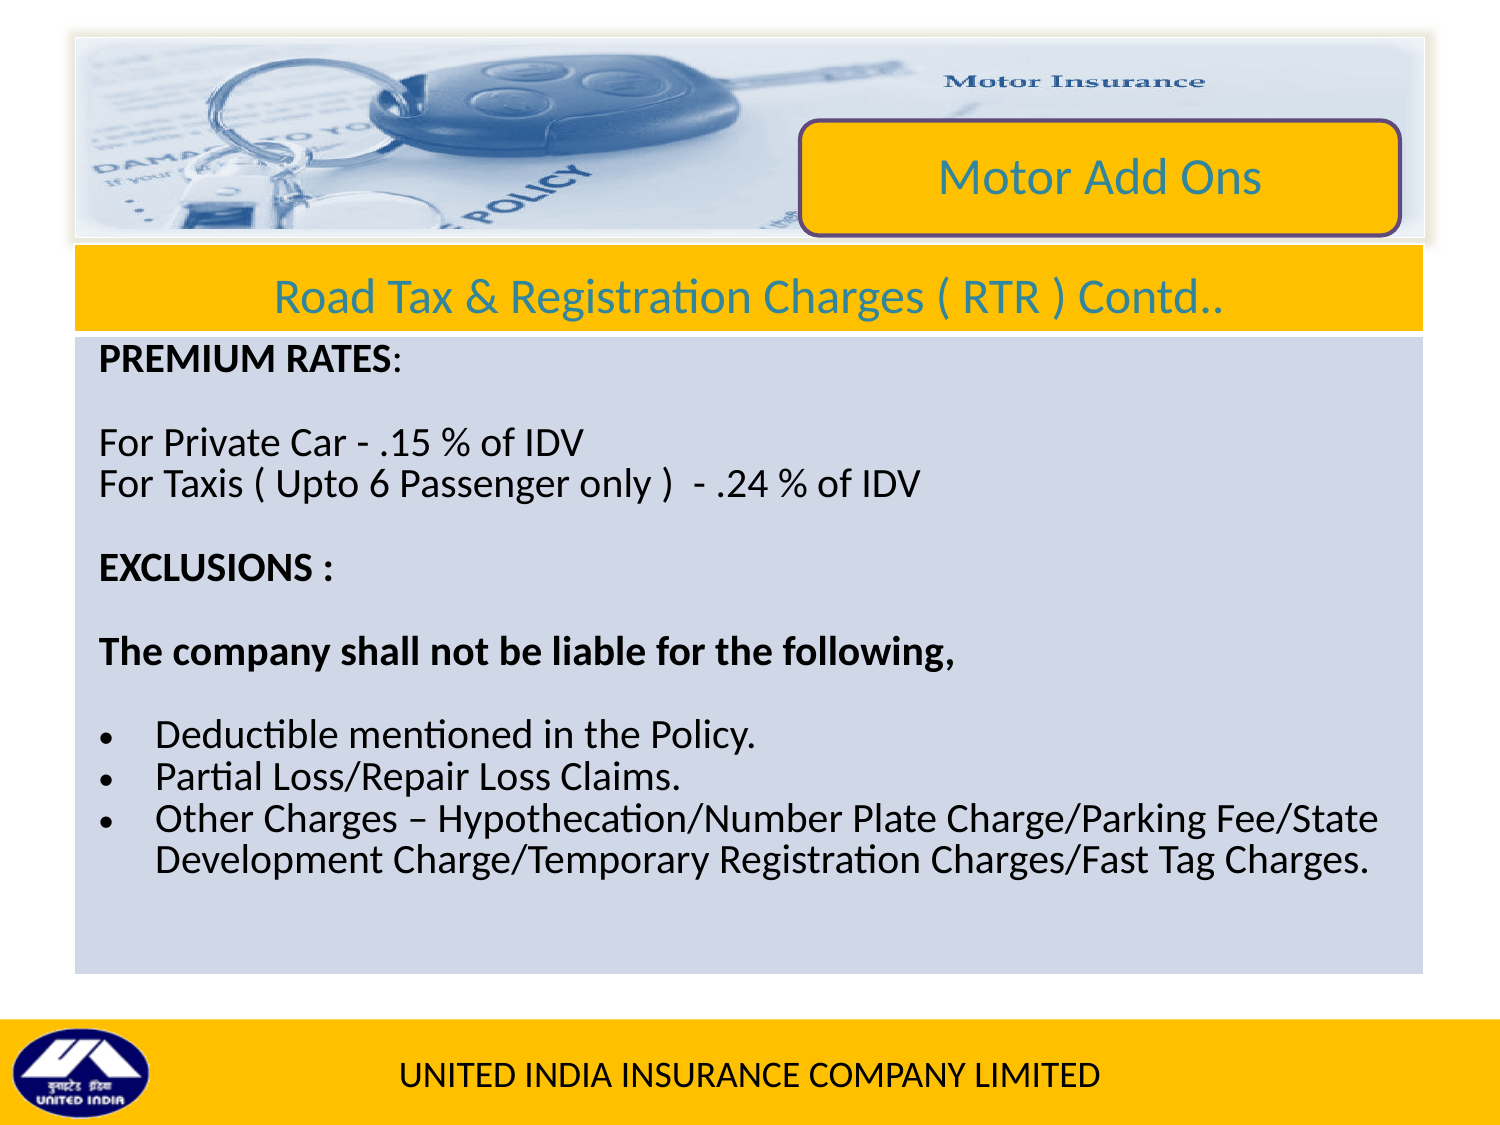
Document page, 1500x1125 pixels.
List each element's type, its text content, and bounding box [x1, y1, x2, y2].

table_header Road Tax & Registration Charges ( RTR ) Contd.. [75, 246, 1423, 331]
picture [11, 1027, 153, 1119]
table_cell PREMIUM RATES: For Private Car - .15 % of IDV For Taxis ( Upto 6 Passenger only ) - .24 % of IDV EXCLUSIONS : The company shall not be liable for the following, Deductible mentioned in the Policy. Partial Loss/Repair Loss Claims. Other Charges – Hypothecation/Number Plate Charge/Parking Fee/State Development Charge/Temporary Registration Charges/Fast Tag Charges. [75, 337, 1423, 974]
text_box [799, 120, 1401, 236]
text_box UNITED INDIA INSURANCE COMPANY LIMITED [0, 1019, 1500, 1125]
picture [74, 37, 1426, 238]
